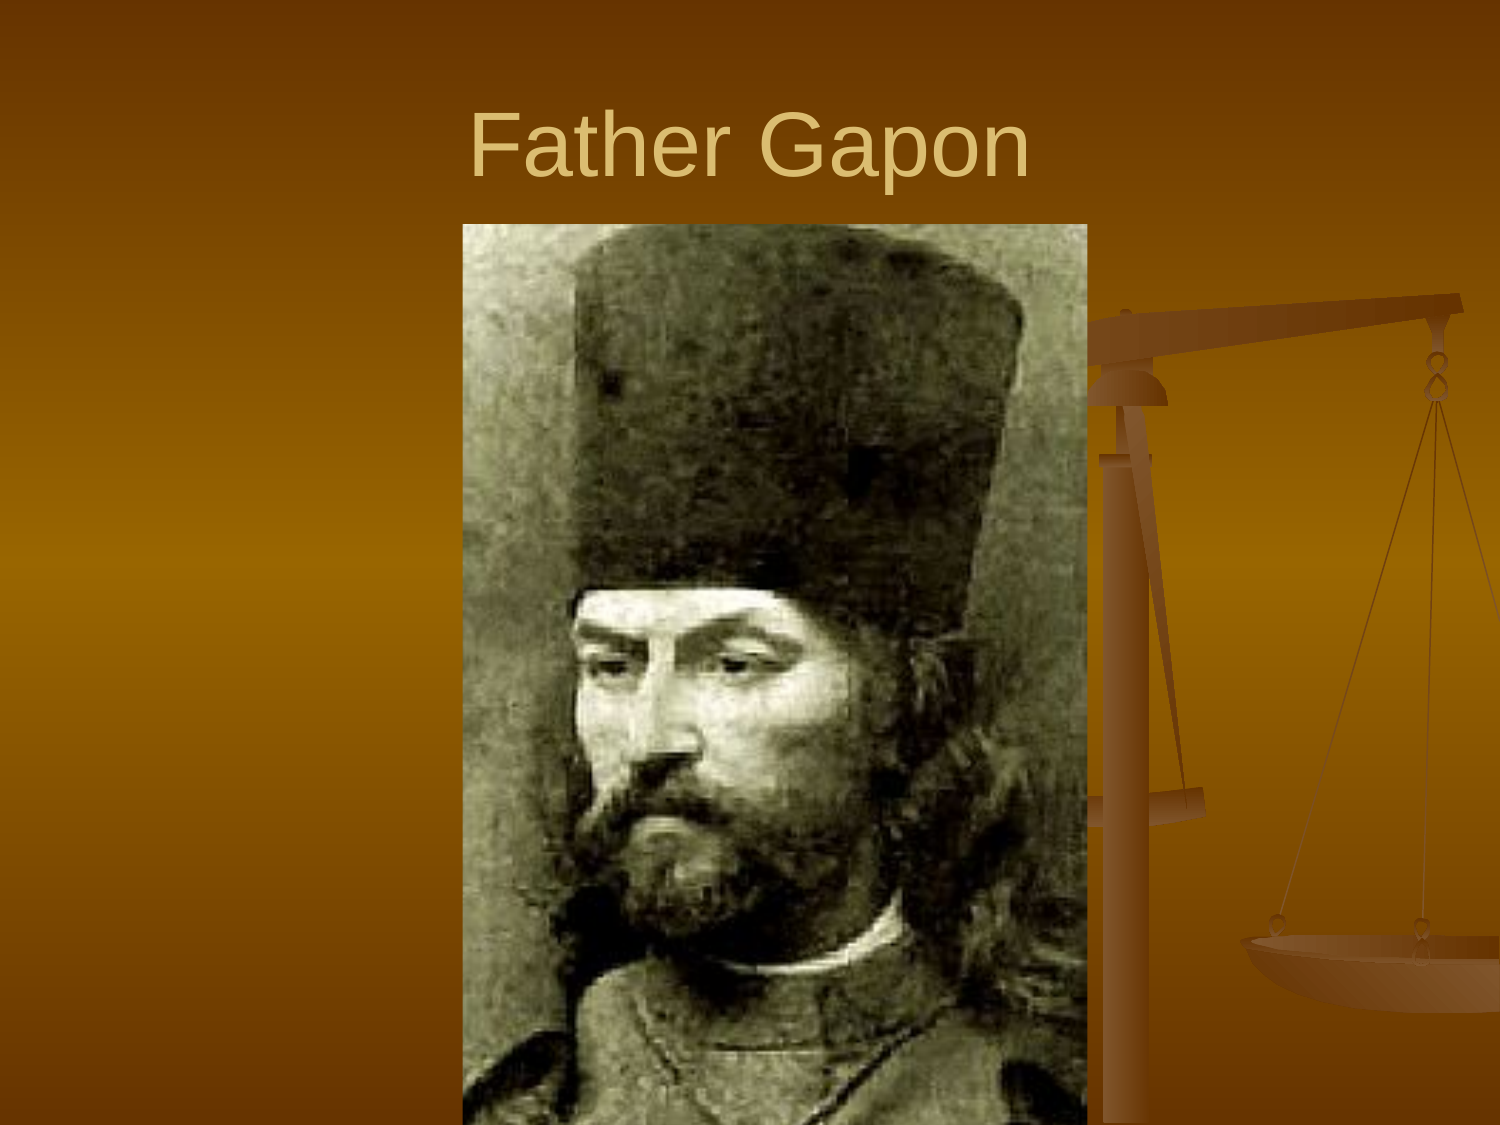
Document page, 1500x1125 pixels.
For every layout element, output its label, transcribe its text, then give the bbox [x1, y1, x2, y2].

picture [462, 224, 1088, 1125]
title Father Gapon [74, 45, 1426, 234]
